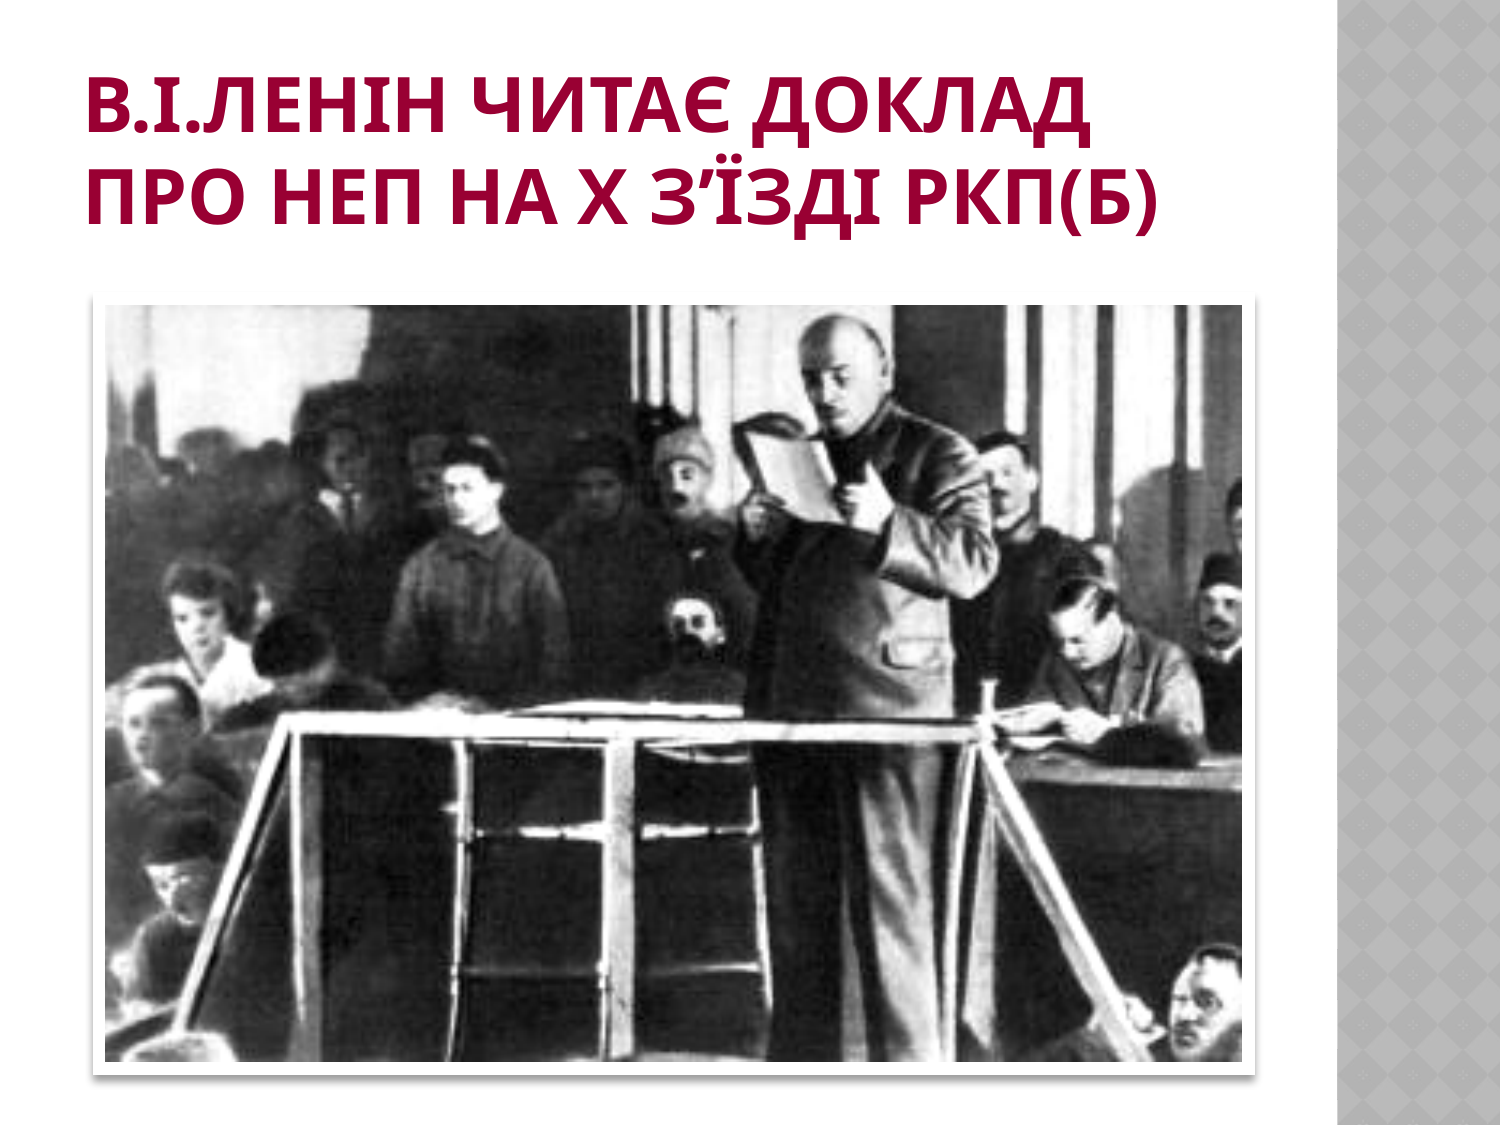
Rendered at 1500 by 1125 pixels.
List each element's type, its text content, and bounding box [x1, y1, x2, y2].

title В.і.Ленін читає доклад про НеП на X з’їзді РКП(б) [75, 52, 1263, 240]
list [105, 304, 1243, 1063]
